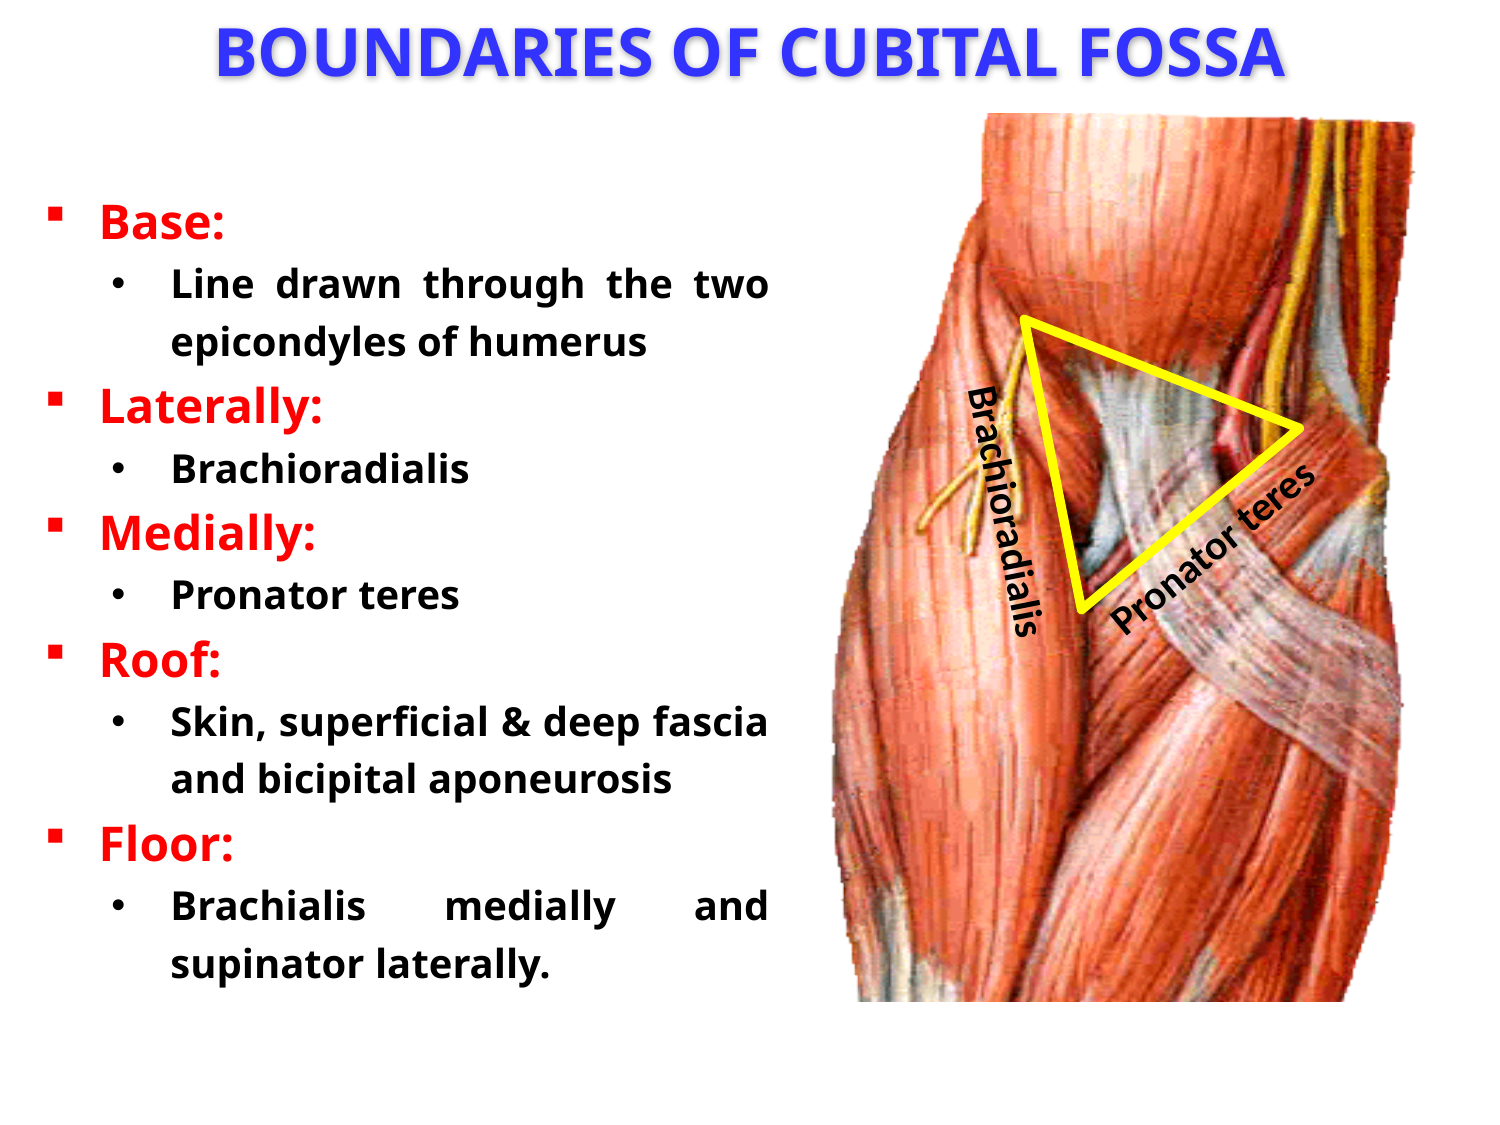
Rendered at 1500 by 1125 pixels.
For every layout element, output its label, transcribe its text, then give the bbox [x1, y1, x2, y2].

title BOUNDARIES OF CUBITAL FOSSA [0, 0, 1500, 98]
list Base: Line drawn through the two epicondyles of humerus Laterally: Brachioradialis Medially: Pronator teres Roof: Skin, superficial & deep fascia and bicipital aponeurosis Floor: Brachialis medially and supinator laterally. [27, 171, 787, 1049]
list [808, 113, 1422, 1002]
